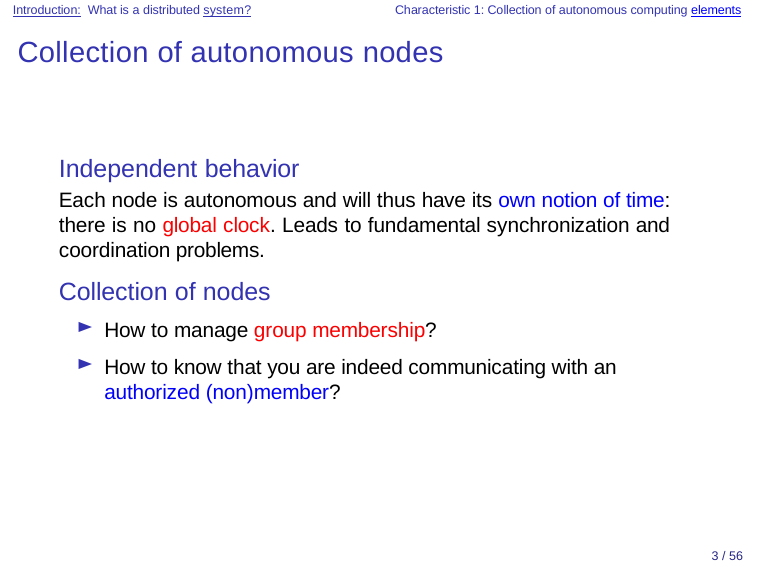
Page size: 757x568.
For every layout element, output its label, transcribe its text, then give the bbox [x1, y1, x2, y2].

text_box Independent behavior Each node is autonomous and will thus have its own notion of time: there is no global clock. Leads to fundamental synchronization and coordination problems. Collection of nodes How to manage group membership? How to know that you are indeed communicating with an authorized (non)member? [52, 146, 682, 404]
title Collection of autonomous nodes [15, 31, 447, 129]
text_box Introduction: What is a distributed system? Characteristic 1: Collection of autonomous computing elements [10, 0, 745, 18]
text_box 2 / 56 [705, 546, 745, 568]
